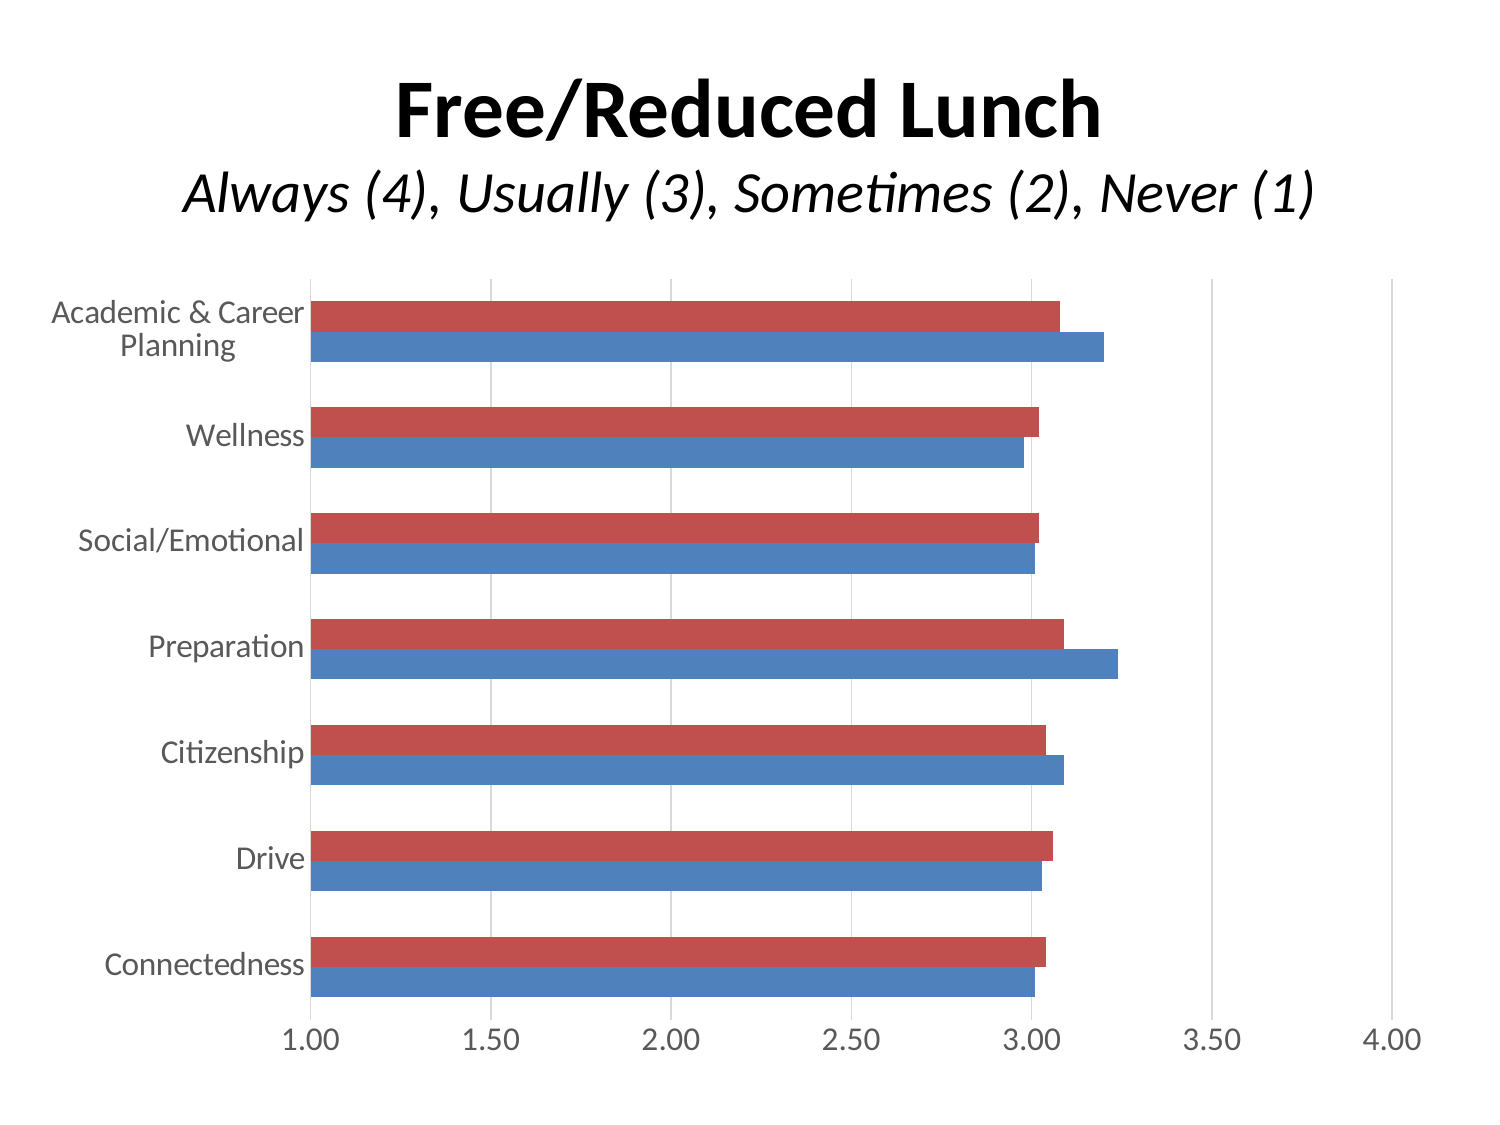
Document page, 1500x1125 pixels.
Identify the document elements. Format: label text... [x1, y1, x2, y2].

chart [49, 262, 1451, 1076]
title Free/Reduced Lunch Always (4), Usually (3), Sometimes (2), Never (1) [75, 45, 1425, 233]
